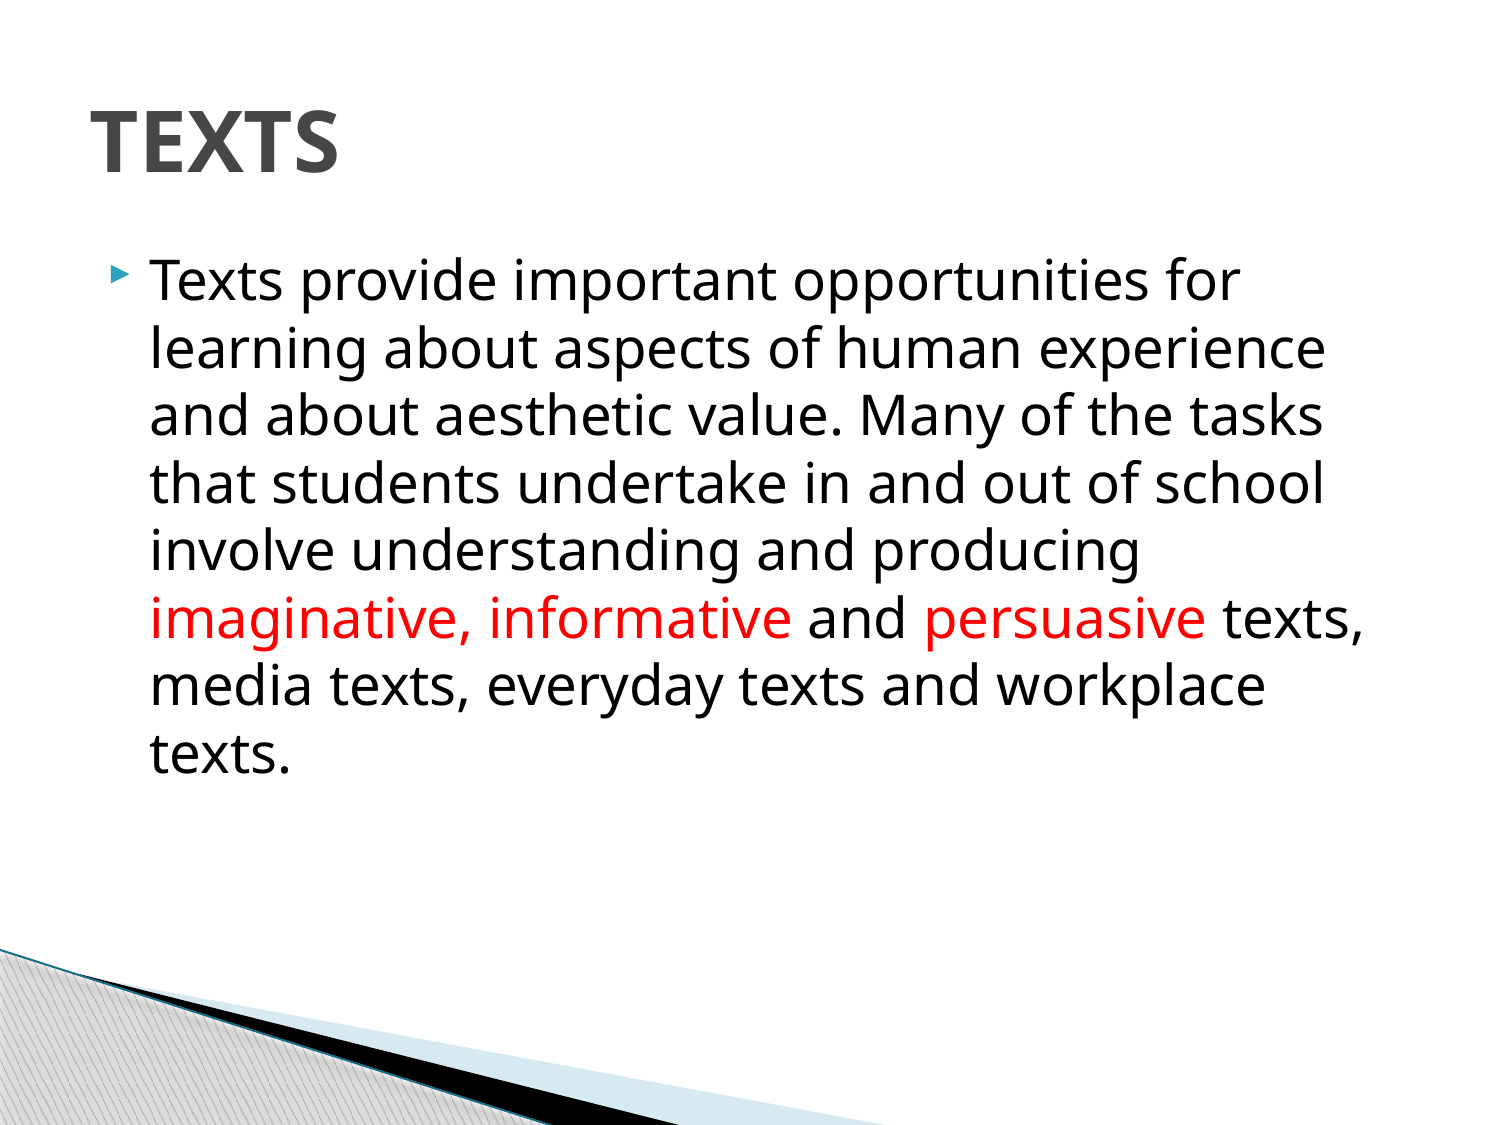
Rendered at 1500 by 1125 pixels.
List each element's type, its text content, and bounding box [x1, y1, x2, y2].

title TEXTS [75, 45, 1425, 233]
list Texts provide important opportunities for learning about aspects of human experience and about aesthetic value. Many of the tasks that students undertake in and out of school involve understanding and producing imaginative, informative and persuasive texts, media texts, everyday texts and workplace texts. [75, 236, 1425, 980]
